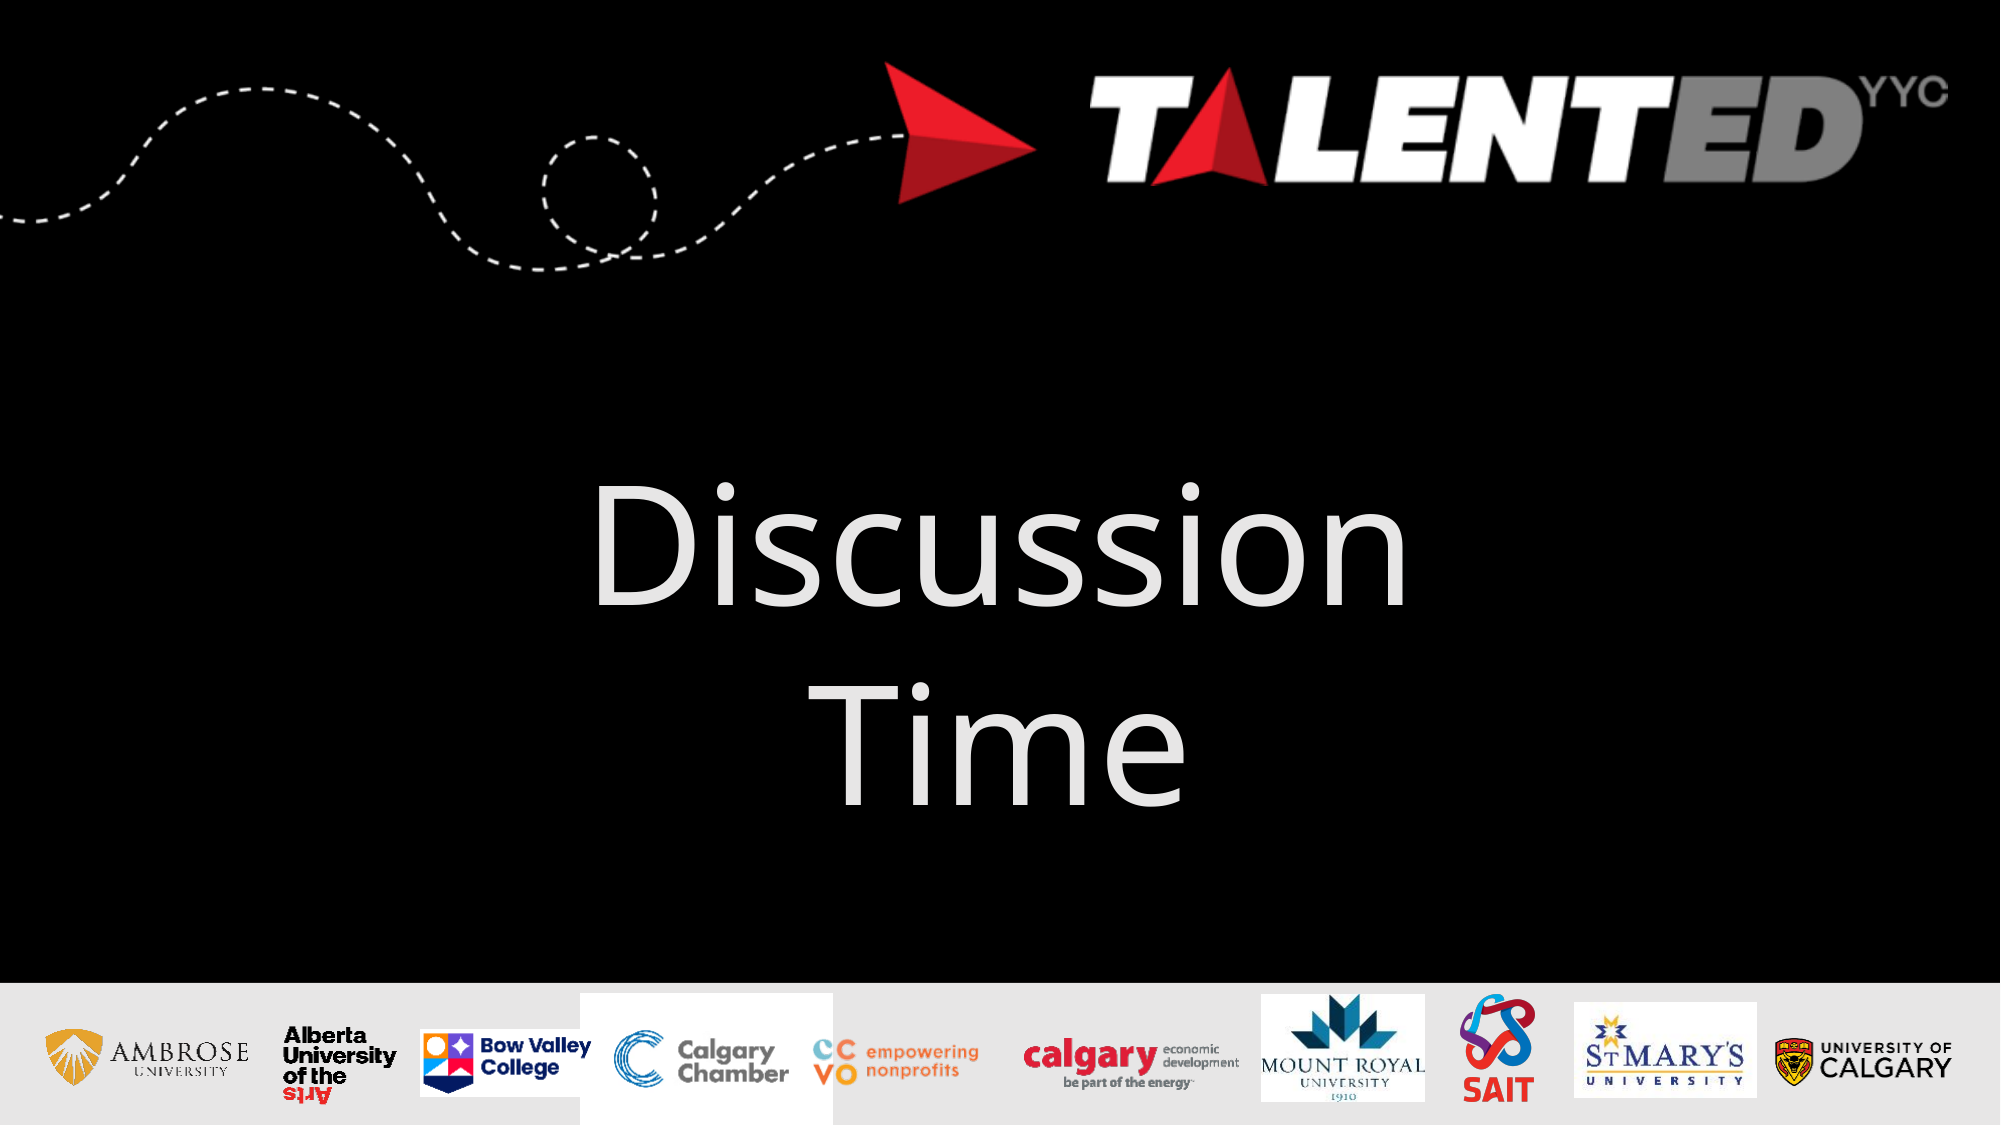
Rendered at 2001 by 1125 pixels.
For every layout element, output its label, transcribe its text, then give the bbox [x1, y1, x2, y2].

picture [1760, 1030, 1968, 1095]
picture [43, 1027, 251, 1089]
picture [1261, 994, 1425, 1102]
picture [1460, 994, 1535, 1102]
picture [1574, 1002, 1757, 1098]
picture [269, 1022, 402, 1109]
text_box Discussion Time [503, 431, 1497, 847]
picture [0, 0, 1948, 291]
picture [420, 993, 989, 1125]
picture [1024, 1038, 1239, 1090]
